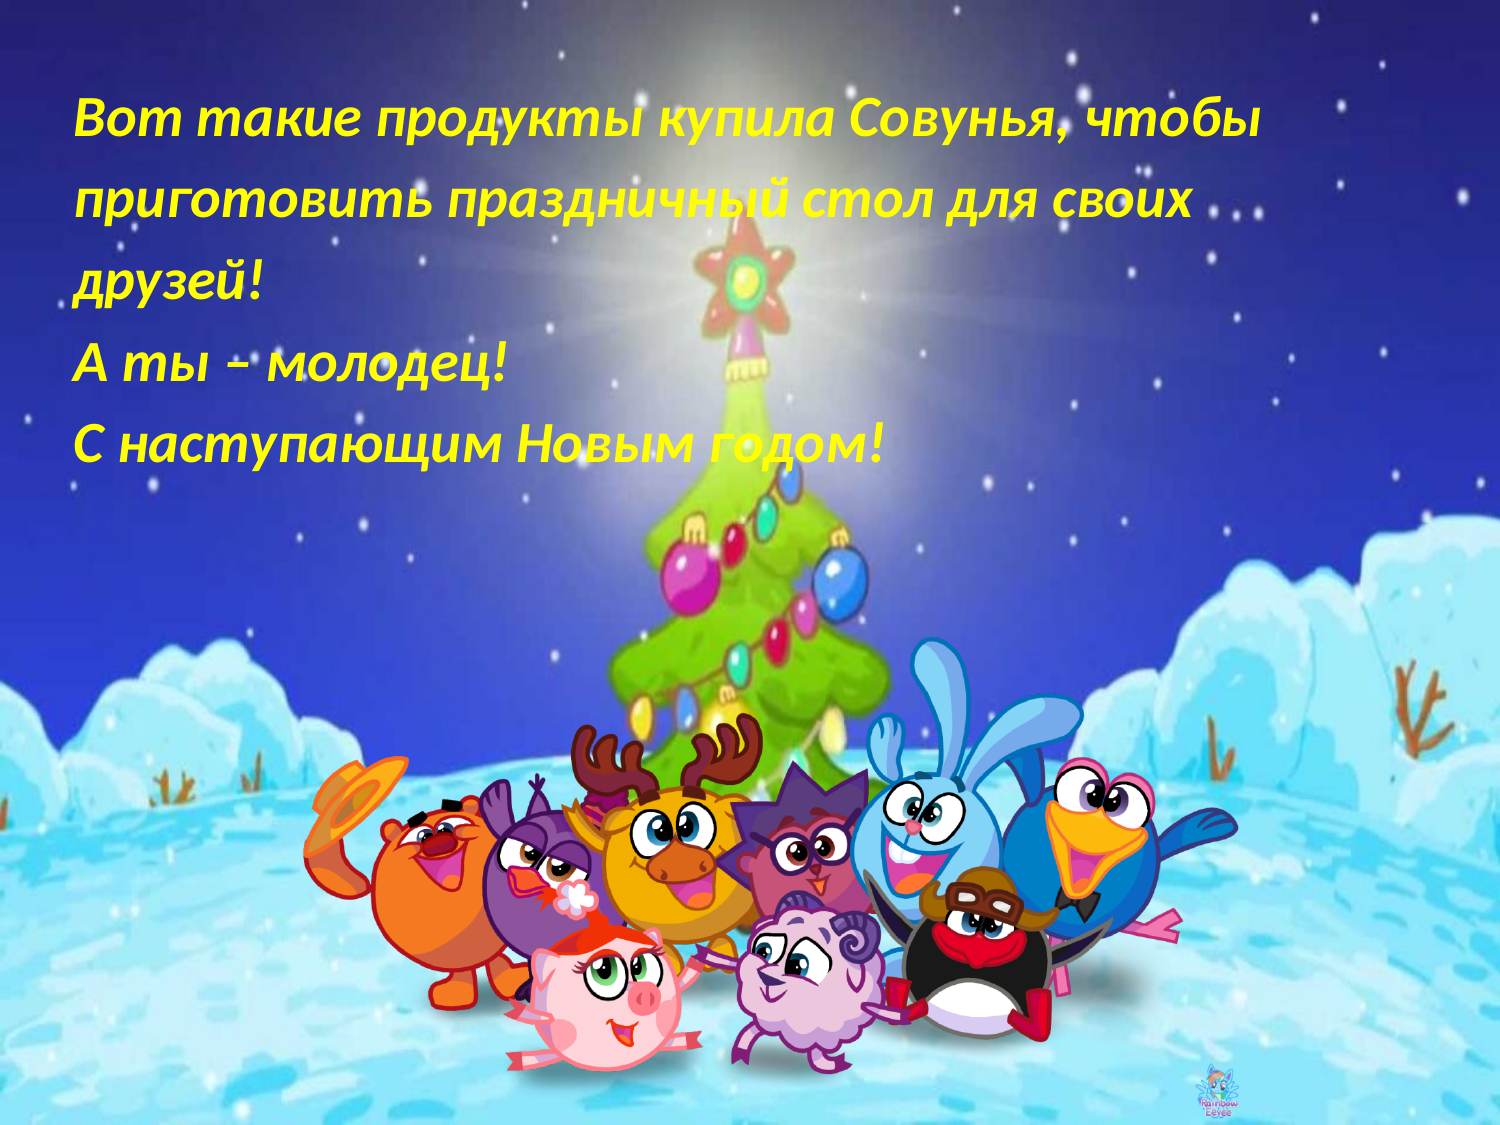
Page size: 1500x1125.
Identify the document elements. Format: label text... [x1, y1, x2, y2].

picture [0, 0, 1500, 1125]
list Вот такие продукты купила Совунья, чтобы приготовить праздничный стол для своих друзей! А ты – молодец! С наступающим Новым годом! [58, 70, 1442, 1005]
